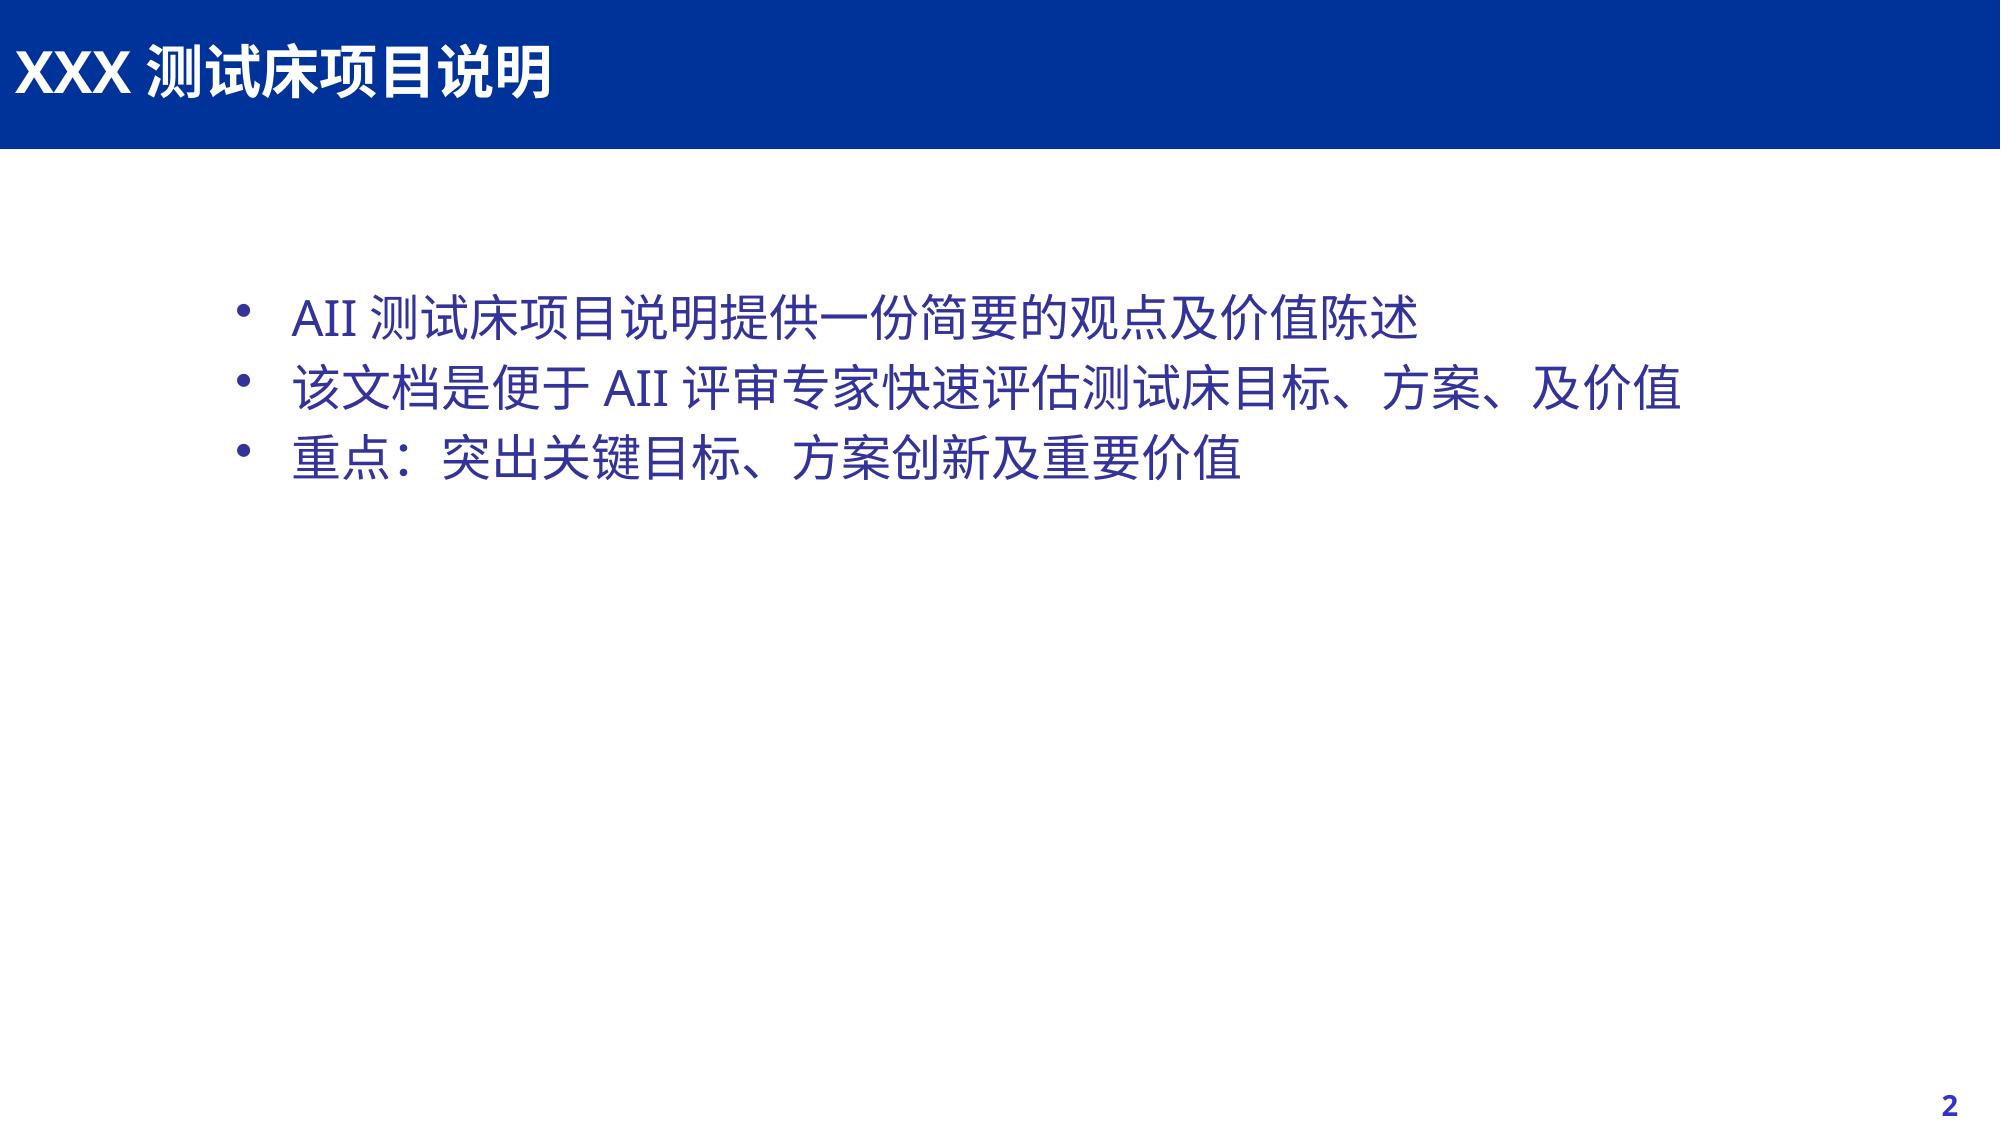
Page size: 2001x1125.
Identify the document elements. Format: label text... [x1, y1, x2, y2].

title XXX测试床项目说明 [0, 0, 2000, 145]
text_box AII测试床项目说明提供一份简要的观点及价值陈述 该文档是便于AII评审专家快速评估测试床目标、方案、及价值 重点：突出关键目标、方案创新及重要价值 [220, 278, 1721, 646]
